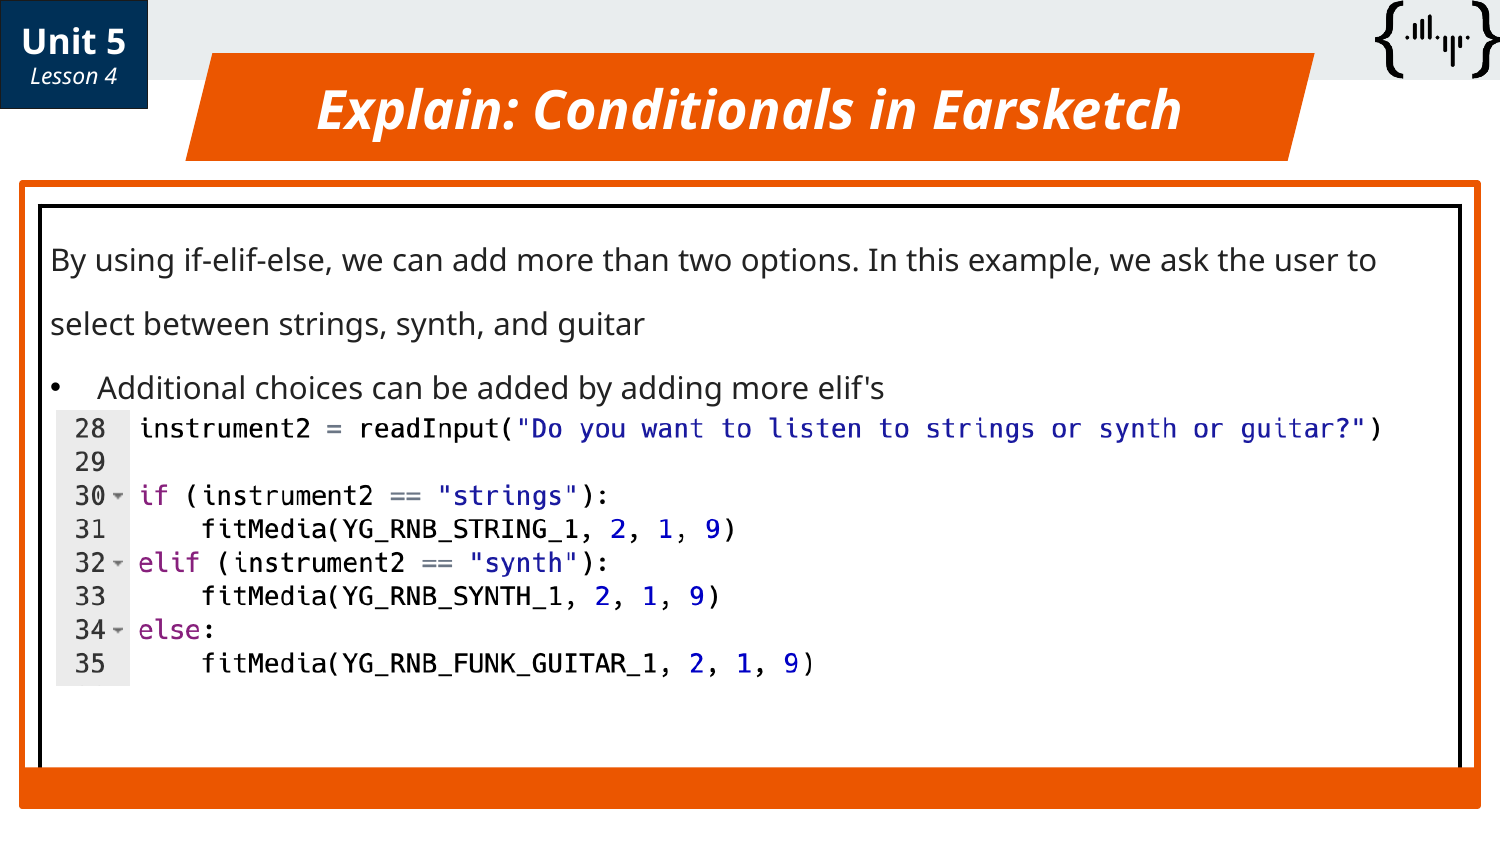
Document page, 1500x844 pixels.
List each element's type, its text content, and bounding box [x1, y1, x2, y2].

picture [1374, 0, 1500, 80]
text_box [185, 53, 1315, 161]
title Explain: Conditionals in Earsketch [221, 60, 1279, 155]
picture [25, 186, 1475, 804]
text_box Unit 5 Lesson 4 [0, 0, 148, 109]
